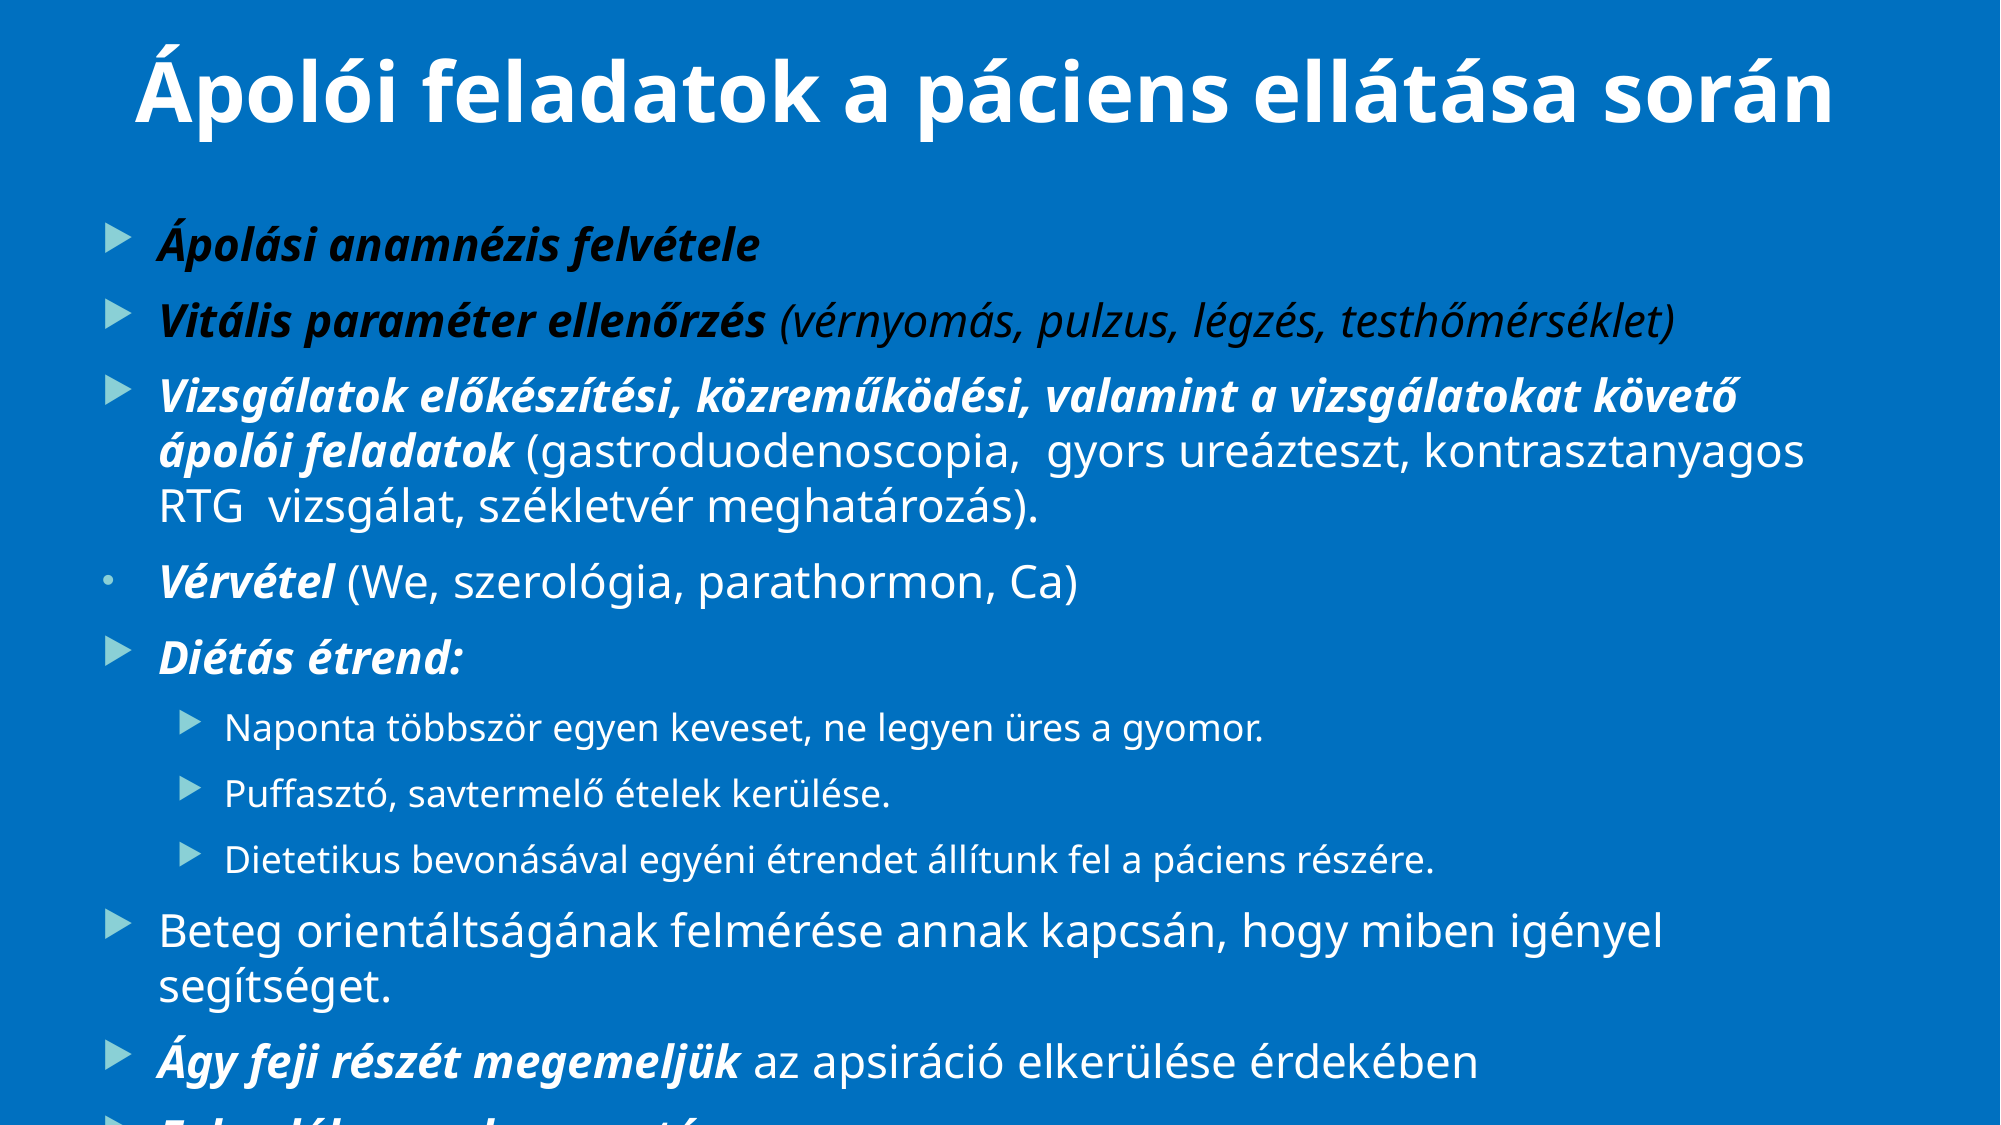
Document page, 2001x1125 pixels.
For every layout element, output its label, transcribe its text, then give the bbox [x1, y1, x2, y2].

list Ápolási anamnézis felvétele Vitális paraméter ellenőrzés (vérnyomás, pulzus, légzés, testhőmérséklet) Vizsgálatok előkészítési, közreműködési, valamint a vizsgálatokat követő ápolói feladatok (gastroduodenoscopia, gyors ureázteszt, kontrasztanyagos RTG vizsgálat, székletvér meghatározás). Vérvétel (We, szerológia, parathormon, Ca) Diétás étrend: Naponta többször egyen keveset, ne legyen üres a gyomor. Puffasztó, savtermelő ételek kerülése. Dietetikus bevonásával egyéni étrendet állítunk fel a páciens részére. Beteg orientáltságának felmérése annak kapcsán, hogy miben igényel segítséget. Ágy feji részét megemeljük az apsiráció elkerülése érdekében Folyadékegyenleg vezetése [86, 208, 1895, 1125]
title Ápolói feladatok a páciens ellátása során [86, 31, 1887, 208]
